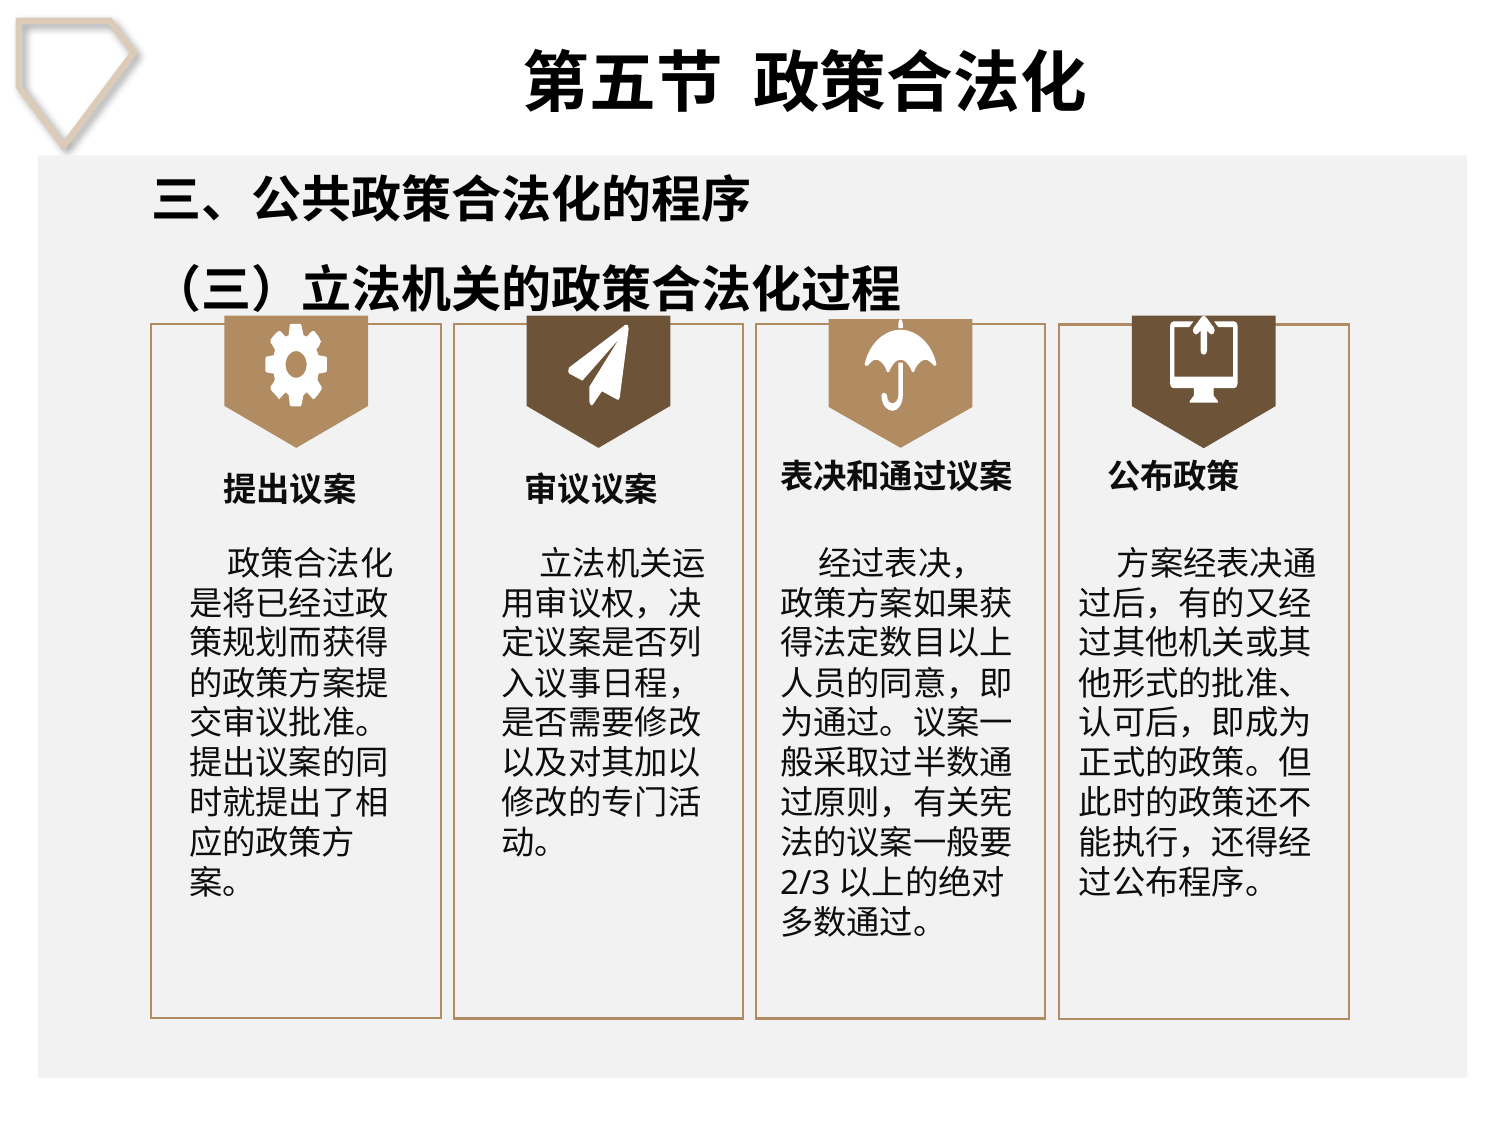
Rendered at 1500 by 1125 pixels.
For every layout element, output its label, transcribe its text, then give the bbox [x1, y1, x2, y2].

text_box [881, 362, 903, 411]
text_box [525, 314, 672, 450]
text_box 经过表决，政策方案如果获得法定数目以上人员的同意，即为通过。议案一般采取过半数通过原则，有关宪法的议案一般要2/3以上的绝对多数通过。 [765, 534, 1032, 949]
text_box [150, 323, 442, 1019]
text_box 政策合法化是将已经过政策规划而获得的政策方案提交审议批准。提出议案的同时就提出了相应的政策方案。 [174, 534, 419, 909]
text_box 第五节 政策合法化 [156, 15, 1454, 156]
text_box [223, 314, 370, 450]
text_box [1170, 321, 1238, 403]
text_box [755, 323, 1046, 1020]
text_box [265, 323, 327, 407]
text_box [1192, 315, 1215, 355]
text_box 表决和通过议案 [765, 448, 1046, 503]
text_box [1058, 323, 1350, 1020]
text_box 三、公共政策合法化的程序 （三）立法机关的政策合法化过程 [136, 129, 1000, 325]
text_box [827, 318, 974, 448]
text_box [1130, 314, 1277, 448]
text_box [864, 319, 937, 372]
text_box 立法机关运用审议权，决定议案是否列入议事日程，是否需要修改以及对其加以修改的专门活动。 [487, 534, 728, 869]
text_box [568, 324, 629, 406]
text_box 方案经表决通过后，有的又经过其他机关或其他形式的批准、认可后，即成为正式的政策。但此时的政策还不能执行，还得经过公布程序。 [1064, 534, 1344, 909]
text_box 提出议案 [208, 461, 432, 516]
text_box 审议议案 [509, 461, 733, 516]
text_box [453, 323, 744, 1020]
text_box [37, 154, 1468, 1079]
text_box 公布政策 [1092, 448, 1349, 503]
